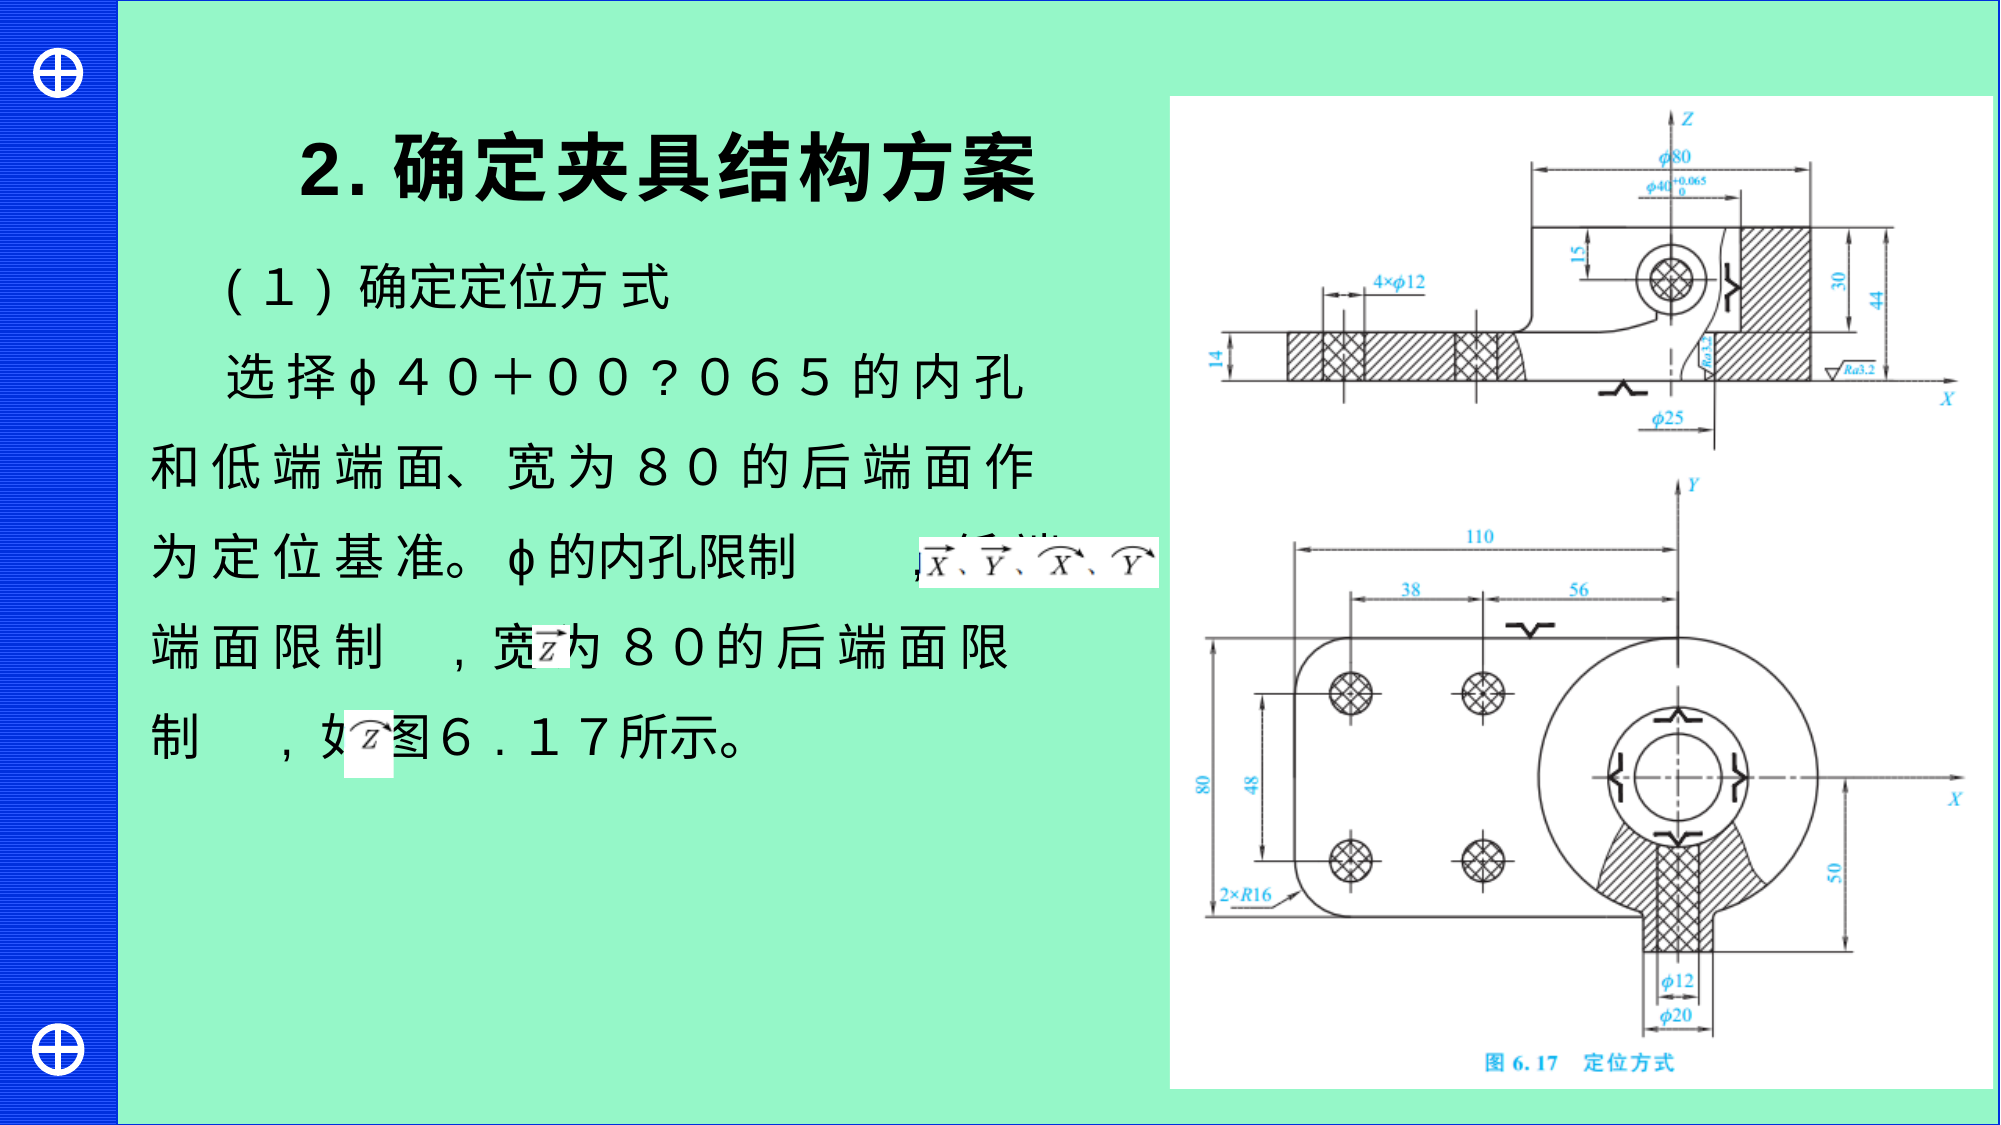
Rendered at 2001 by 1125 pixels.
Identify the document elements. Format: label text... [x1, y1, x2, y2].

text_box 2.确定夹具结构方案 [176, 96, 1169, 218]
picture [344, 709, 394, 778]
picture [532, 625, 570, 668]
picture [1169, 96, 1994, 1089]
picture [919, 537, 1159, 588]
